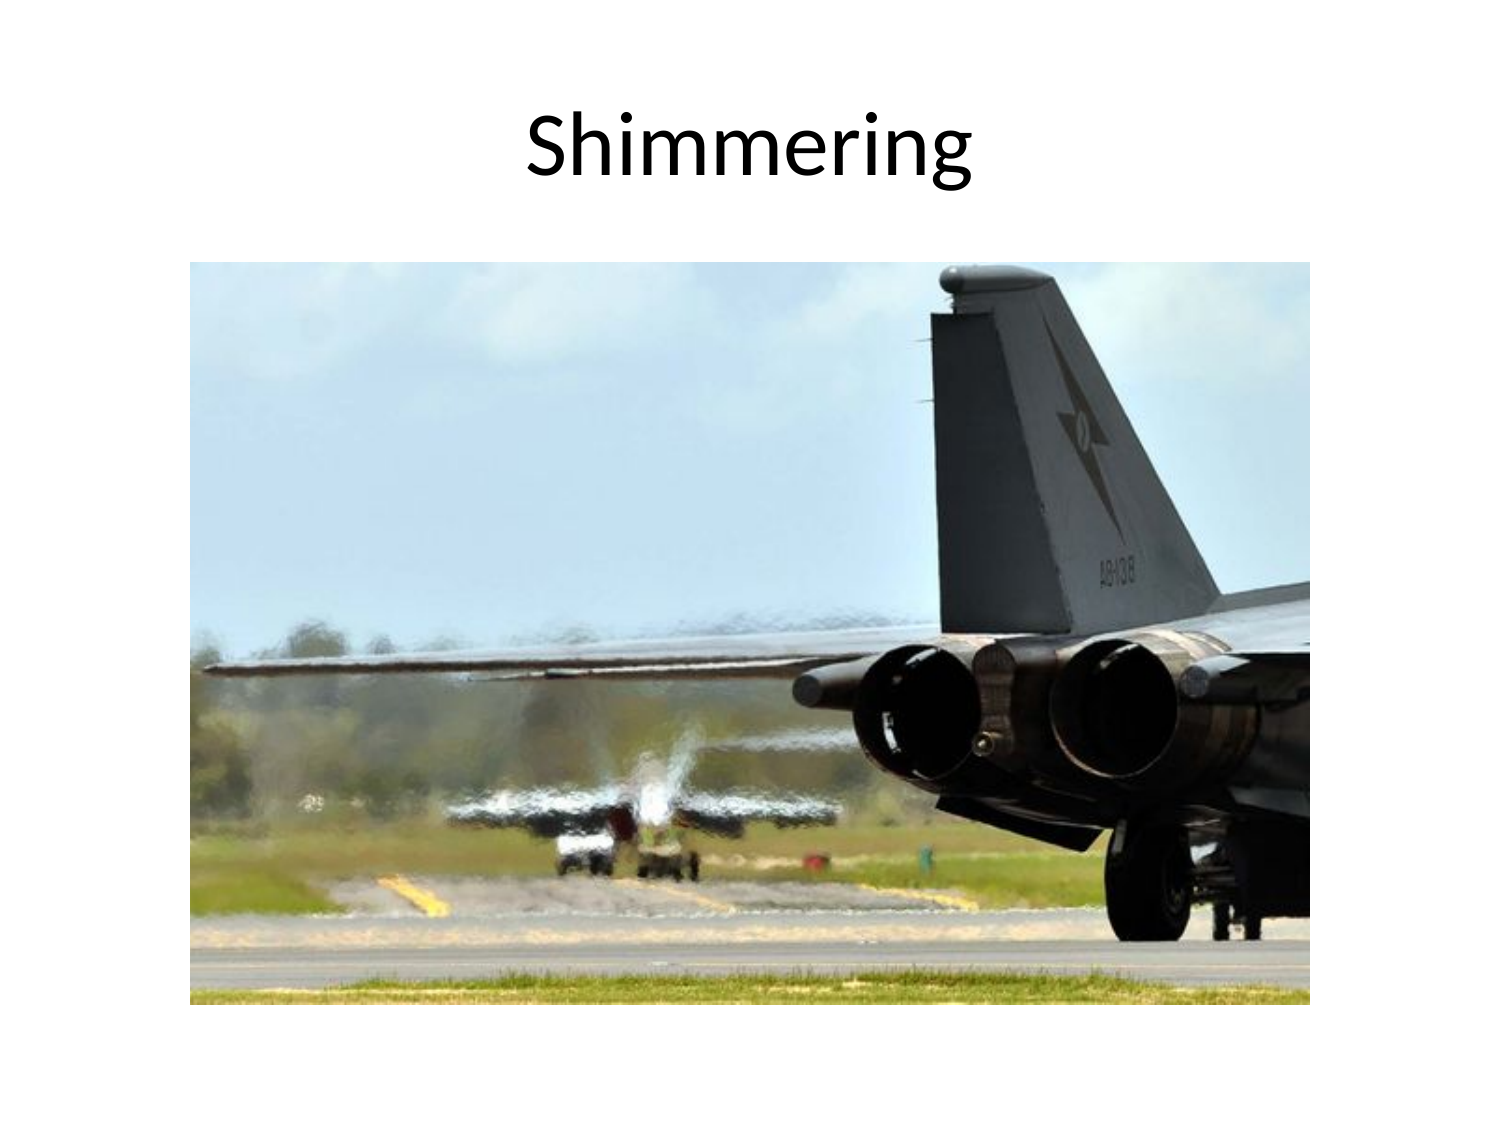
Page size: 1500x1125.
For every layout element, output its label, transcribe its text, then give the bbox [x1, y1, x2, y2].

title Shimmering [75, 45, 1425, 233]
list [74, 262, 1426, 1006]
